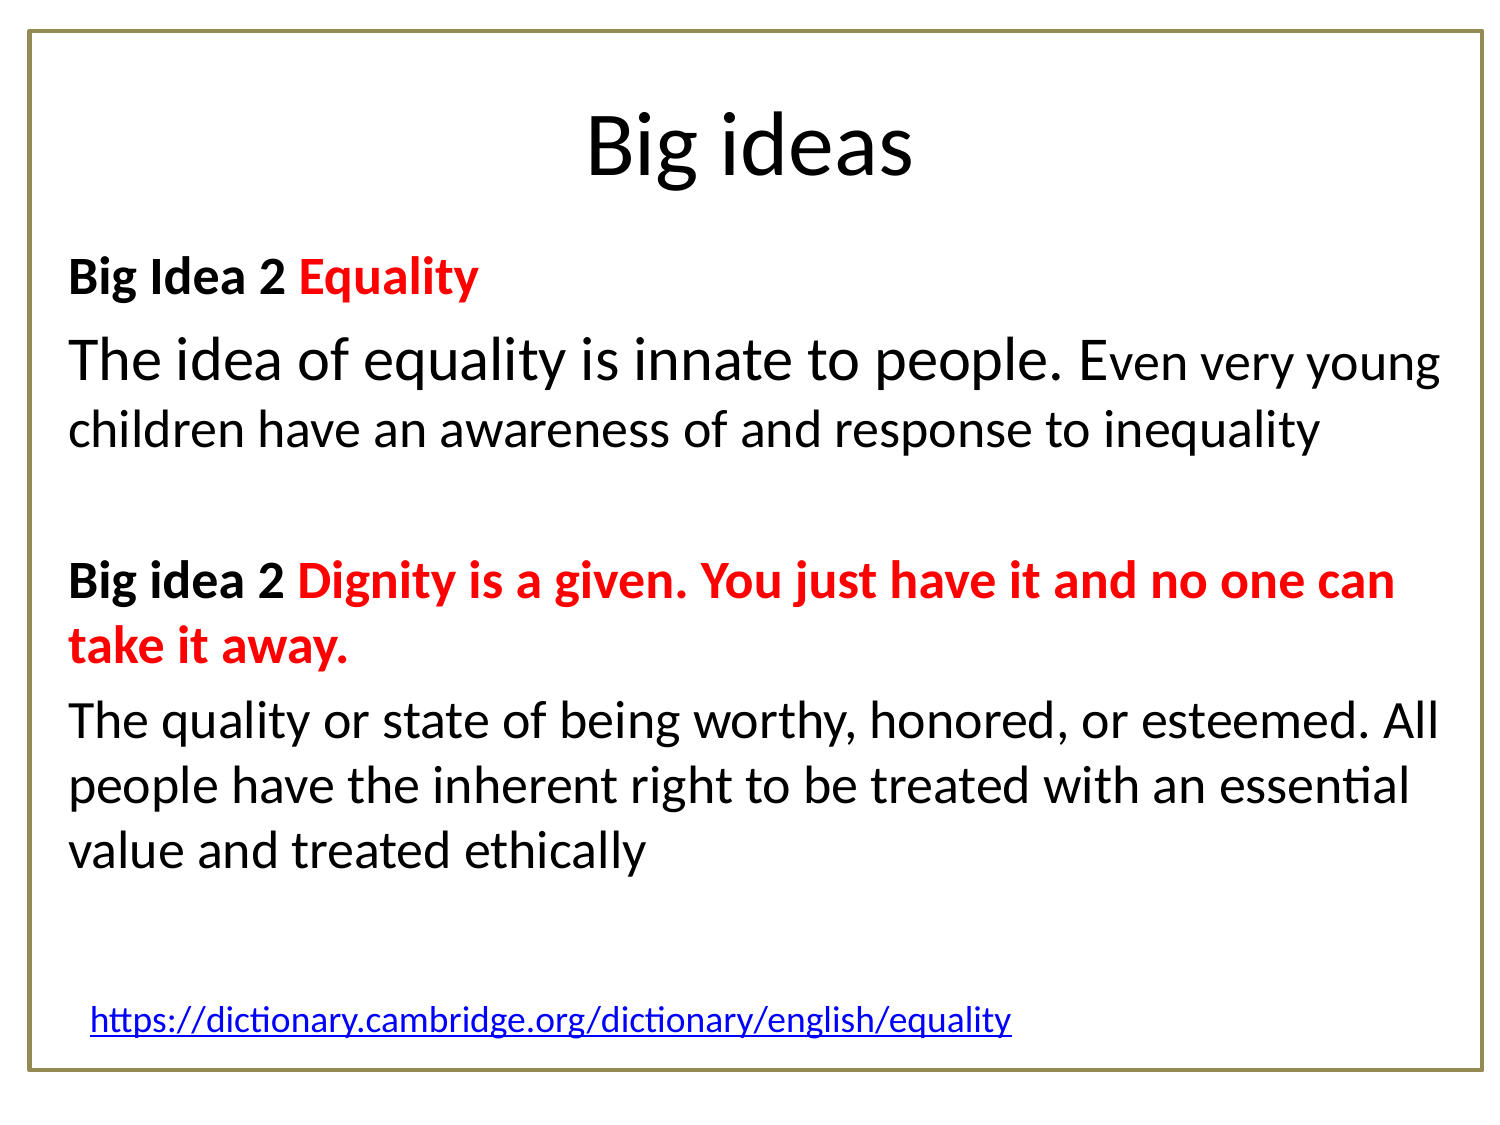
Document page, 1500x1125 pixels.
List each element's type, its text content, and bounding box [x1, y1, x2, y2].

text_box Migration takes place internally and internationally. In our time, the biggest international migration flows are from rich to other rich countries, and from poorer to other poorer countries (North-North; South-South). Much migration is short-term; migrants return to their country of origin. An estimated 258 million people live in a country they weren’t born in; this is approx. 3.6% World’s inhabitants (U.N. 2017). “In Europe, the size of the total population would have declined during the period 2000-2015 in the absence of migration.”(UN 2017). [27, 29, 1484, 1072]
title Big ideas [75, 45, 1425, 233]
text_box https://dictionary.cambridge.org/dictionary/english/equality [75, 987, 1176, 1048]
list Big Idea 2 Equality The idea of equality is innate to people. Even very young children have an awareness of and response to inequality Big idea 2 Dignity is a given. You just have it and no one can take it away. The quality or state of being worthy, honored, or esteemed. All people have the inherent right to be treated with an essential value and treated ethically [53, 233, 1459, 976]
